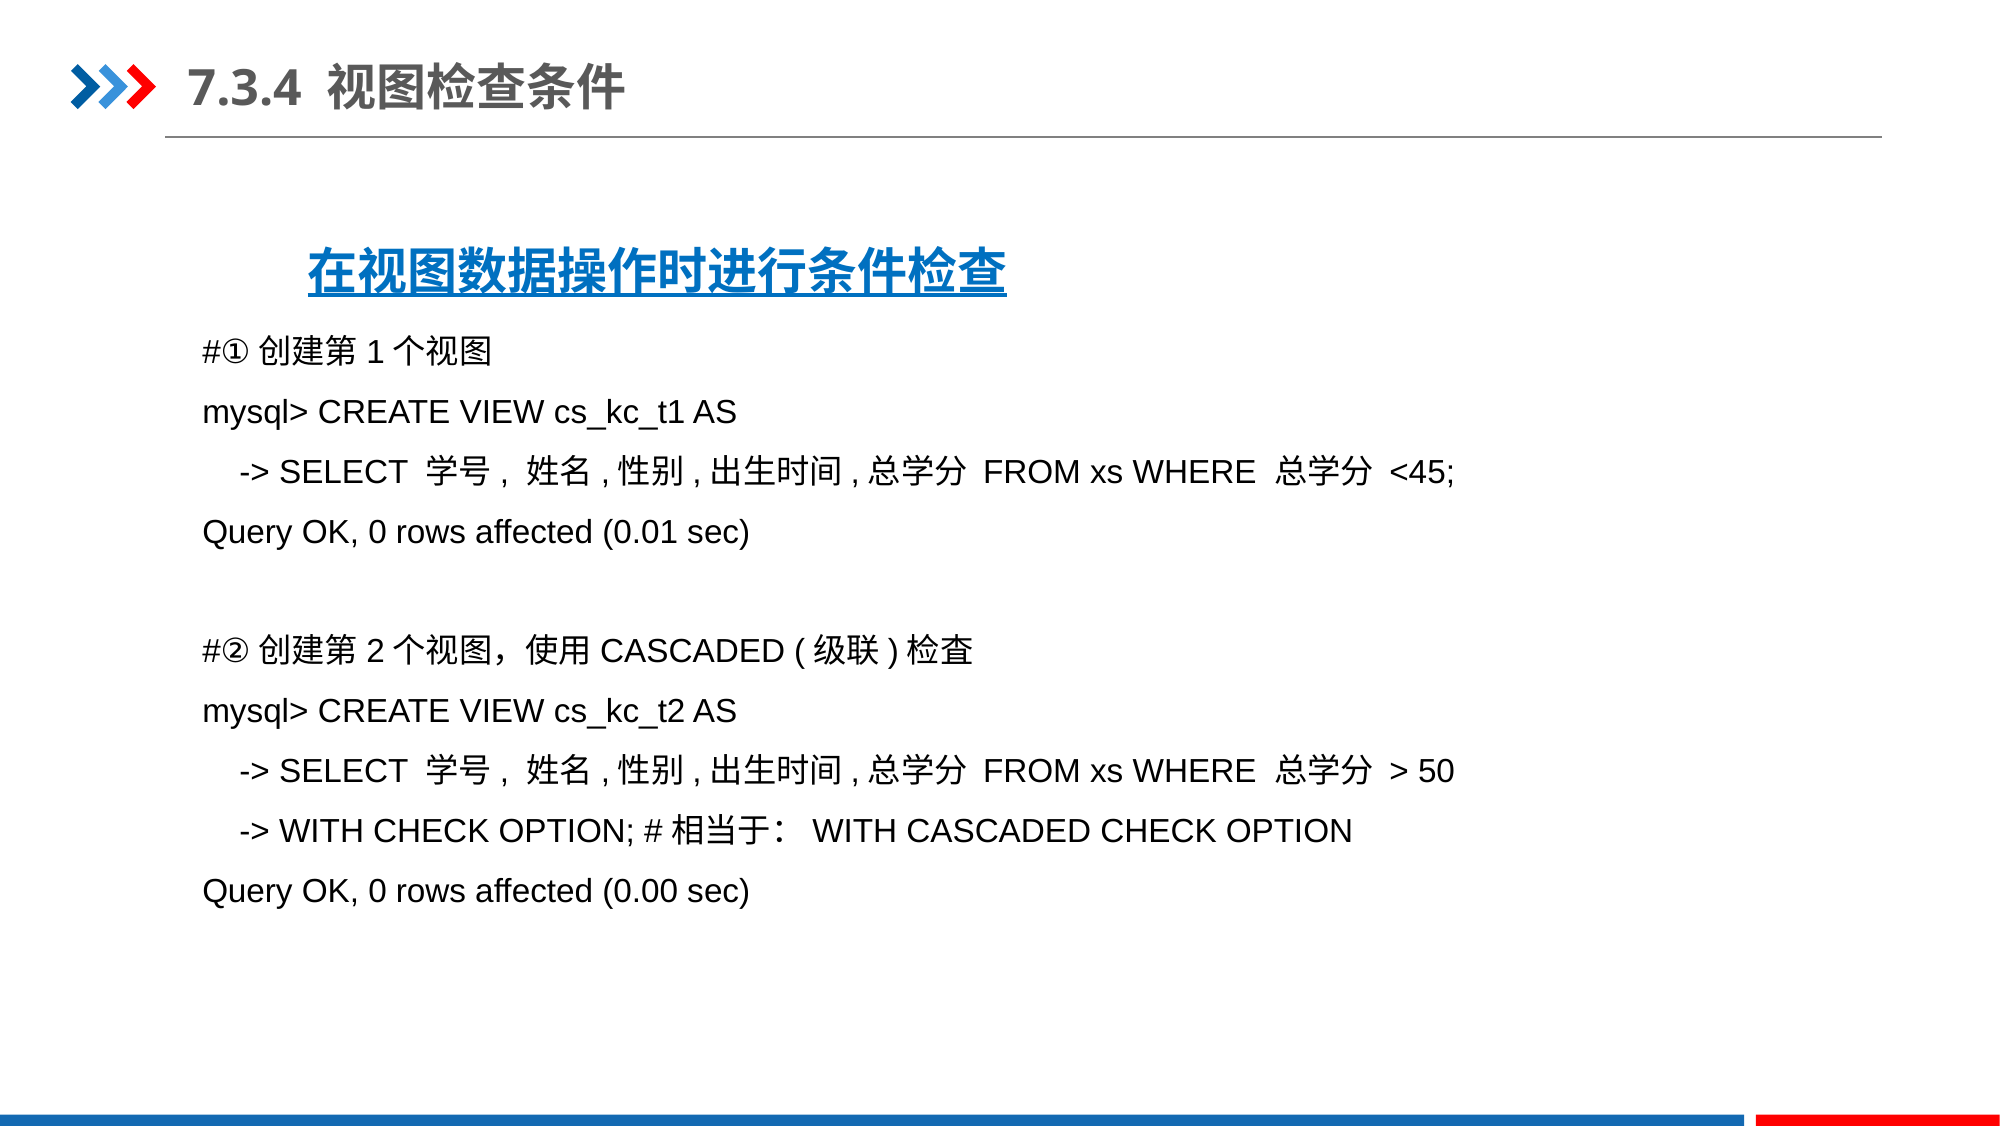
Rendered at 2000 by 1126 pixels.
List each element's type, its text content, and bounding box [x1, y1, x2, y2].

text_box 在视图数据操作时进行条件检查 [292, 231, 1023, 367]
text_box #①创建第1个视图 mysql> CREATE VIEW cs_kc_t1 AS -> SELECT 学号, 姓名,性别,出生时间,总学分 FROM xs WHERE 总学分 <45; Query OK, 0 rows affected (0.01 sec) #②创建第2个视图，使用CASCADED (级联)检査 mysql> CREATE VIEW cs_kc_t2 AS -> SELECT 学号, 姓名,性别,出生时间,总学分 FROM xs WHERE 总学分 > 50 -> WITH CHECK OPTION; #相当于：WITH CASCADED CHECK OPTION Query OK, 0 rows affected (0.00 sec) [187, 302, 1823, 917]
text_box 7.3.4 视图检查条件 [187, 43, 827, 127]
